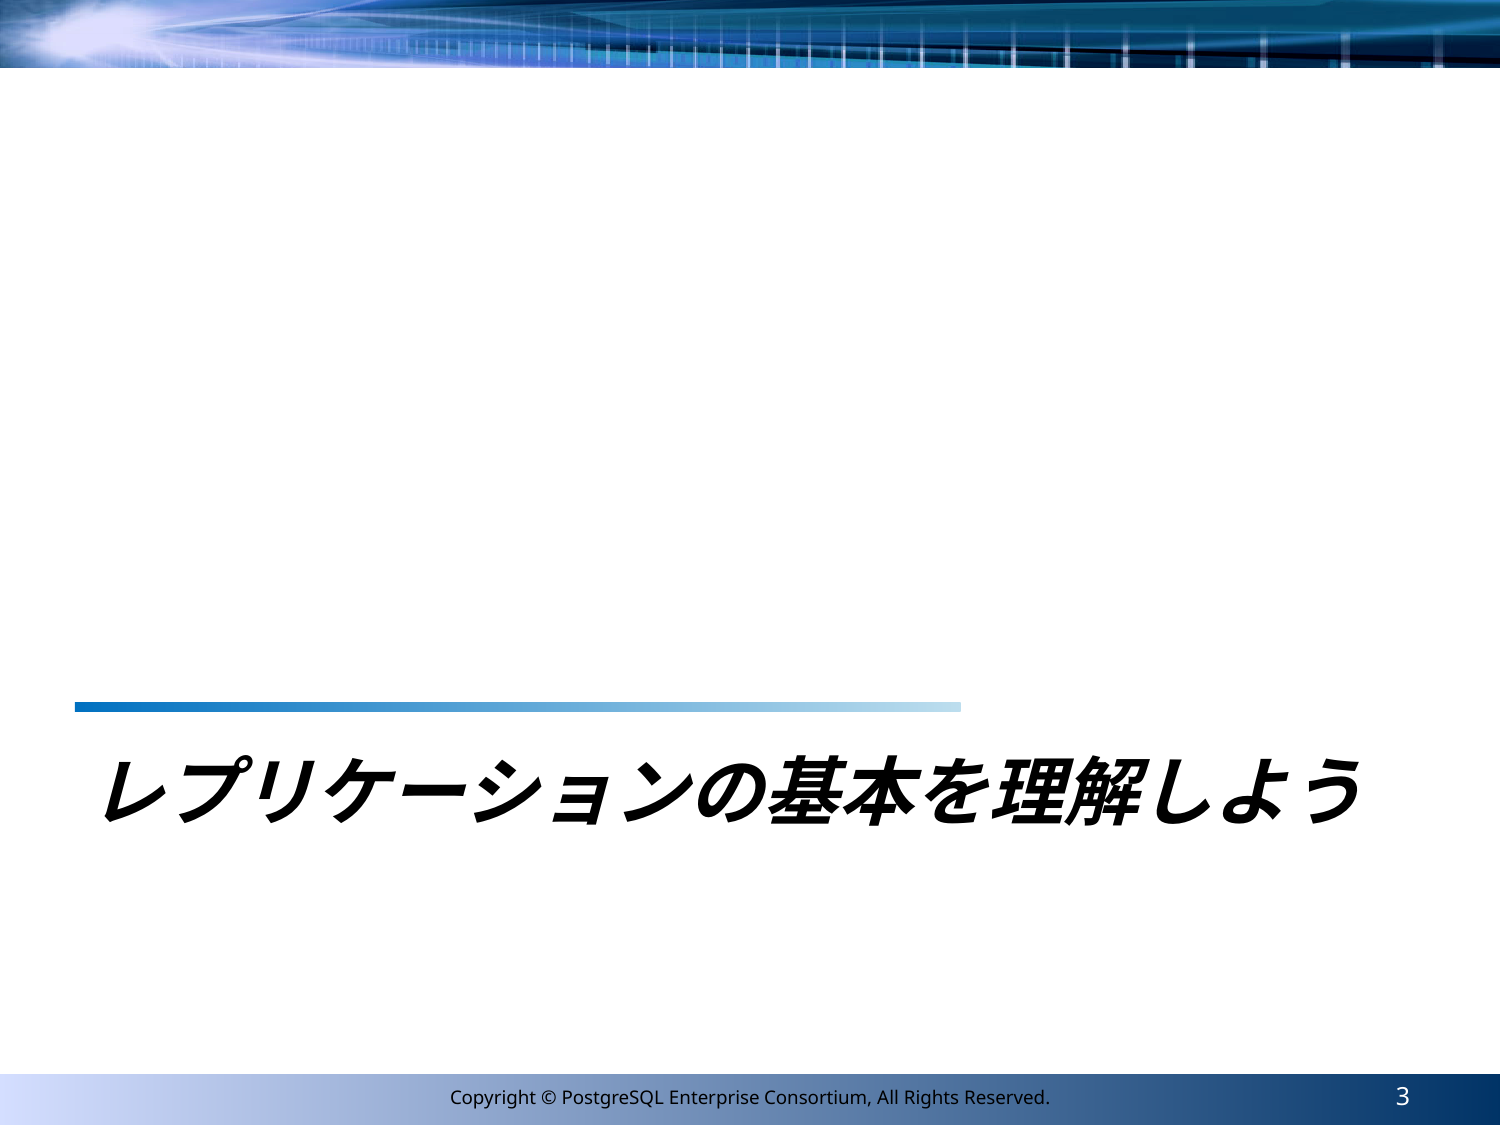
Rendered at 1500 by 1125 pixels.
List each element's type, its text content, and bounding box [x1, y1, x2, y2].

slide_number 3 [1074, 1074, 1426, 1123]
text_box レプリケーションの基本を理解しよう [74, 737, 1394, 961]
text_box [73, 701, 963, 714]
picture [0, 0, 1500, 68]
